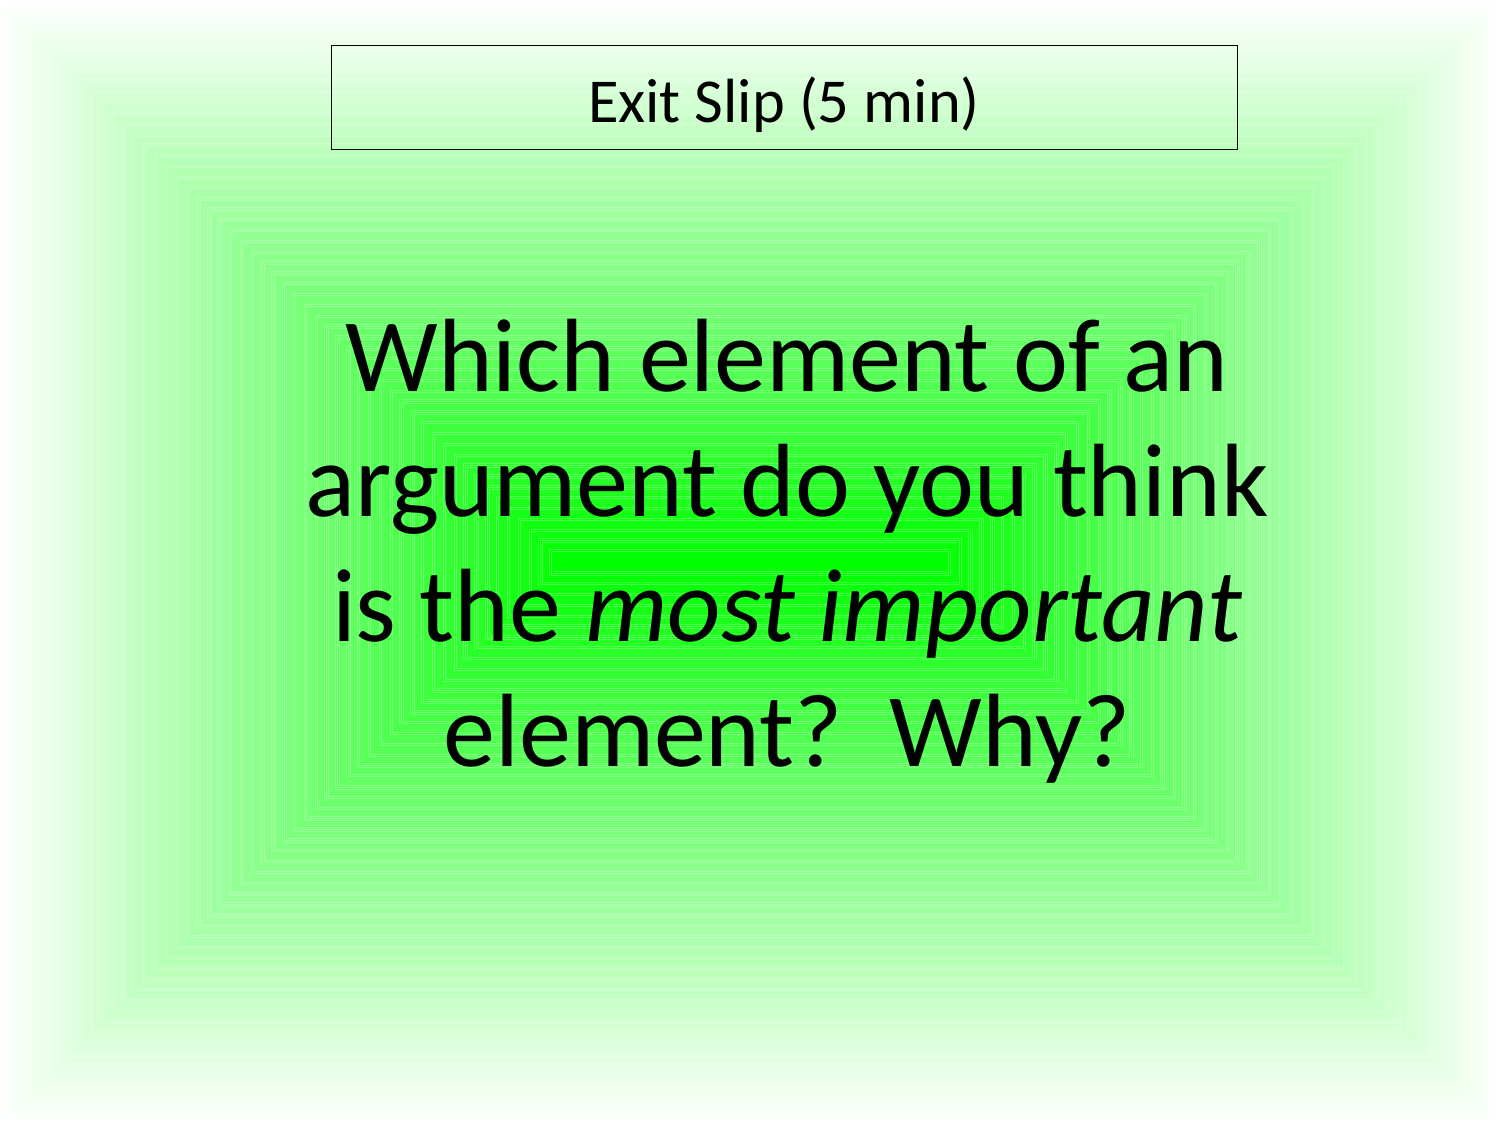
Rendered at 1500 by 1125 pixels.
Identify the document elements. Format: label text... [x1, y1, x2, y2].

text_box Which element of an argument do you think is the most important element? Why? [287, 279, 1288, 795]
text_box Exit Slip (5 min) [331, 45, 1238, 150]
